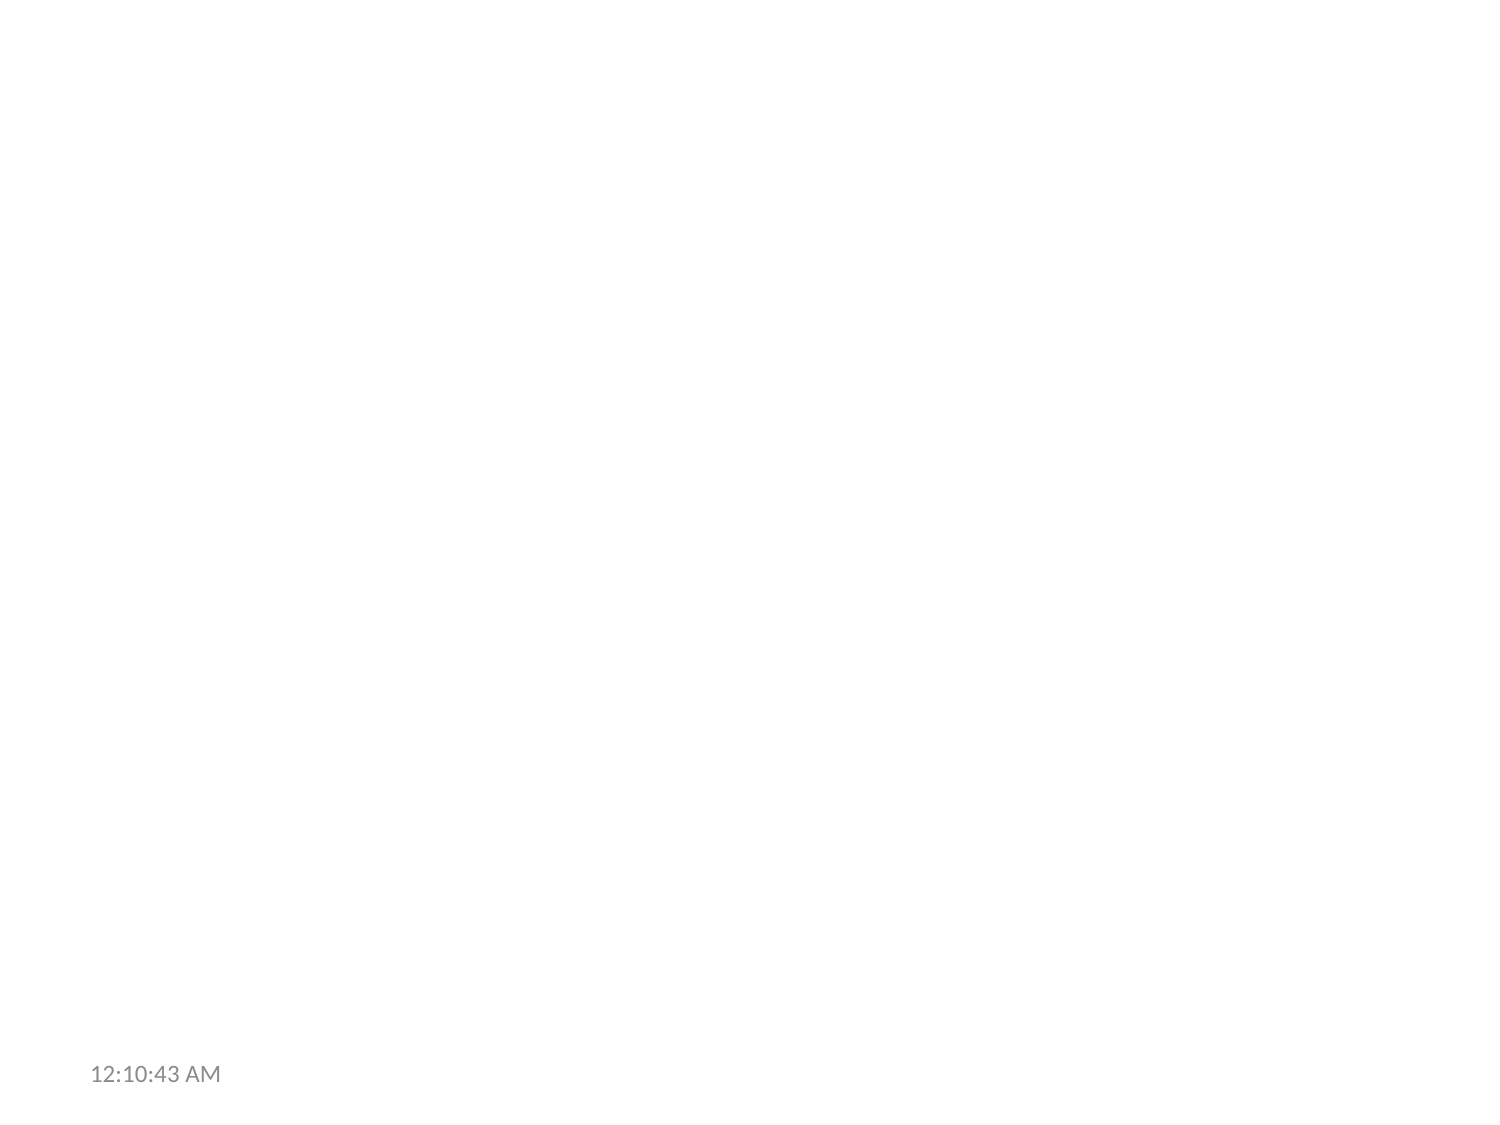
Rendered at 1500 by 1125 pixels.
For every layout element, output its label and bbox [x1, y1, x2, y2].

slide_number [75, 1042, 425, 1103]
